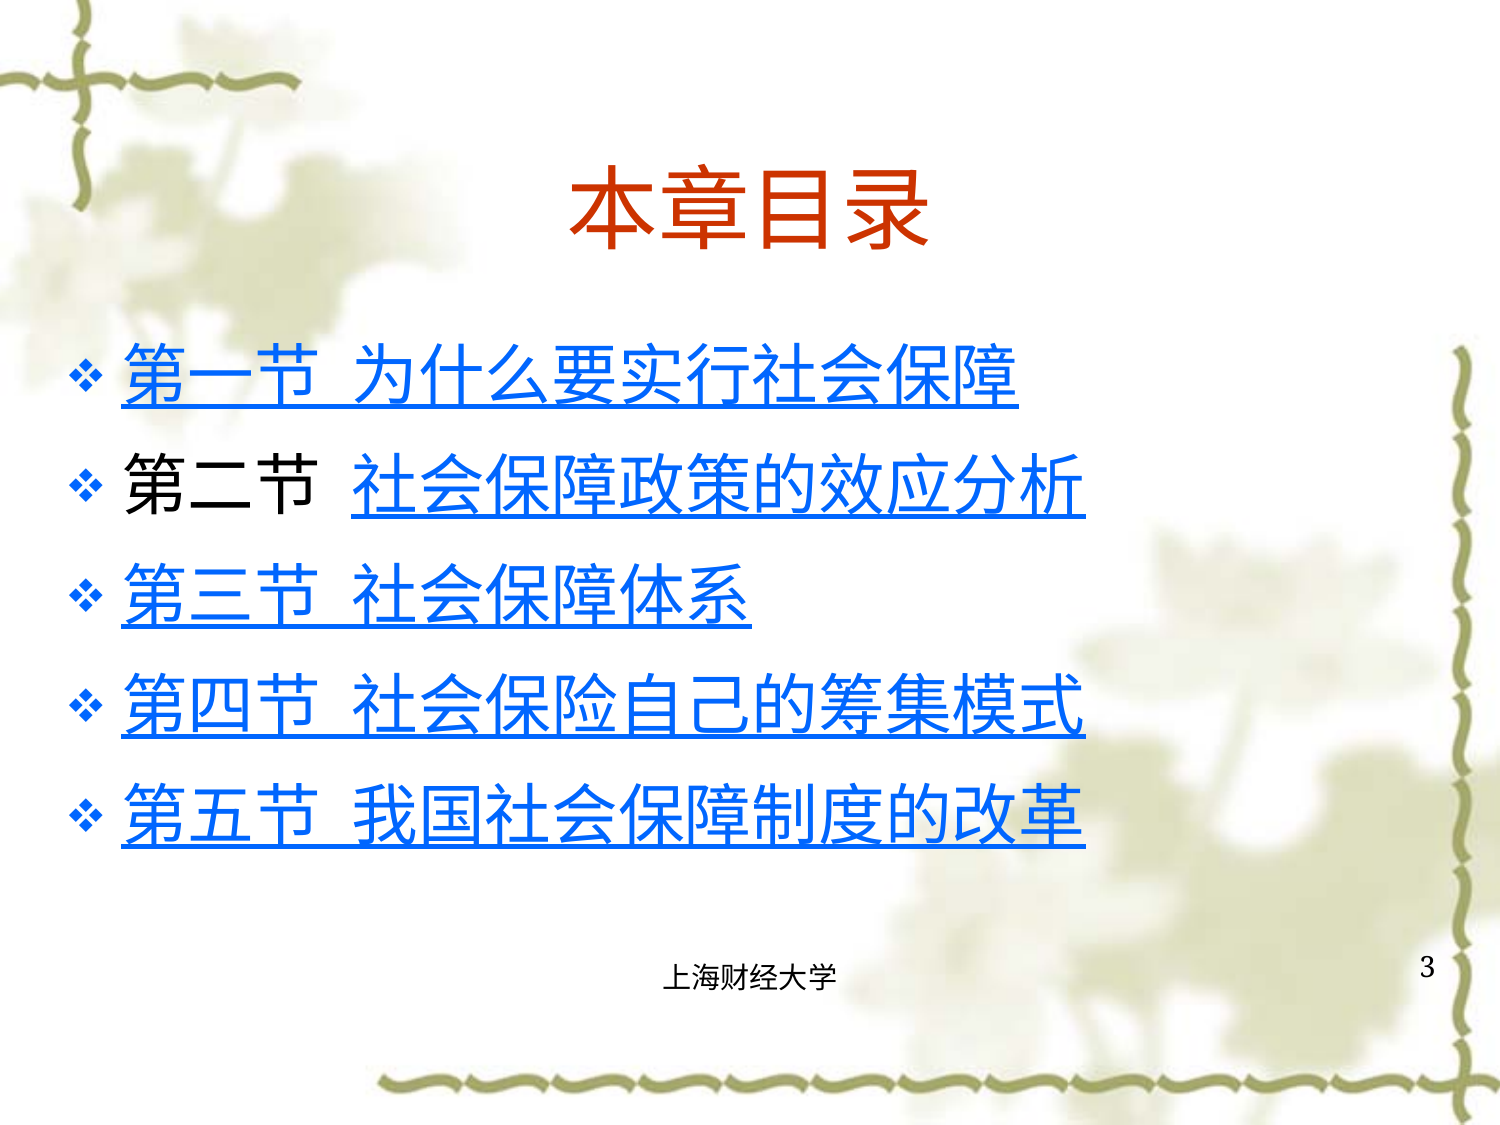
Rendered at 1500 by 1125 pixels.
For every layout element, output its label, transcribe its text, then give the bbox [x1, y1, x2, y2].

footer 上海财经大学 [512, 952, 988, 1066]
title 本章目录 [49, 112, 1451, 301]
picture [0, 0, 1500, 1125]
list 第一节 为什么要实行社会保障 第二节 社会保障政策的效应分析 第三节 社会保障体系 第四节 社会保险自己的筹集模式 第五节 我国社会保障制度的改革 [49, 324, 1452, 963]
slide_number 3 [1074, 940, 1451, 1066]
